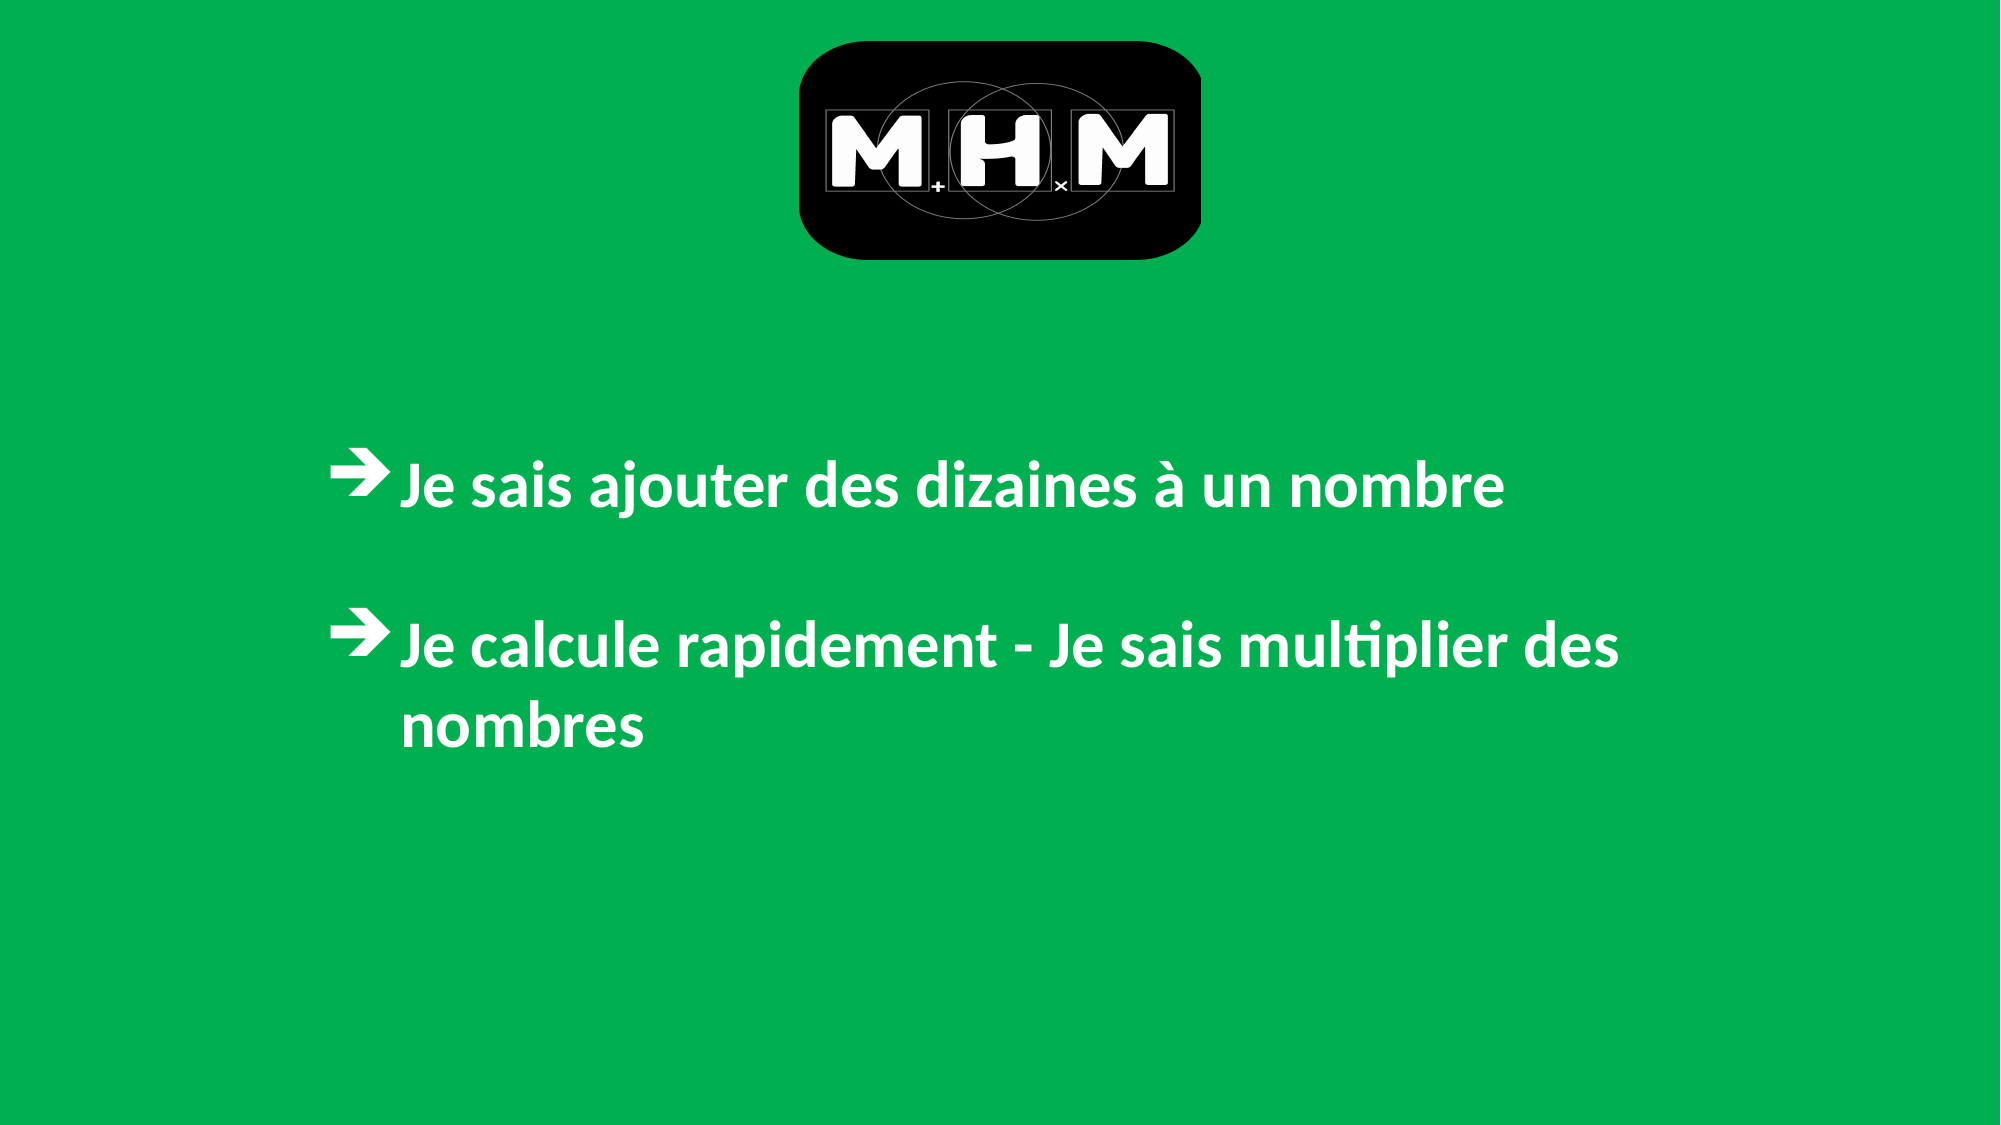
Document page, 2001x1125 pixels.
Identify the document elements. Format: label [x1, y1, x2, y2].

text_box [0, 0, 2000, 1125]
